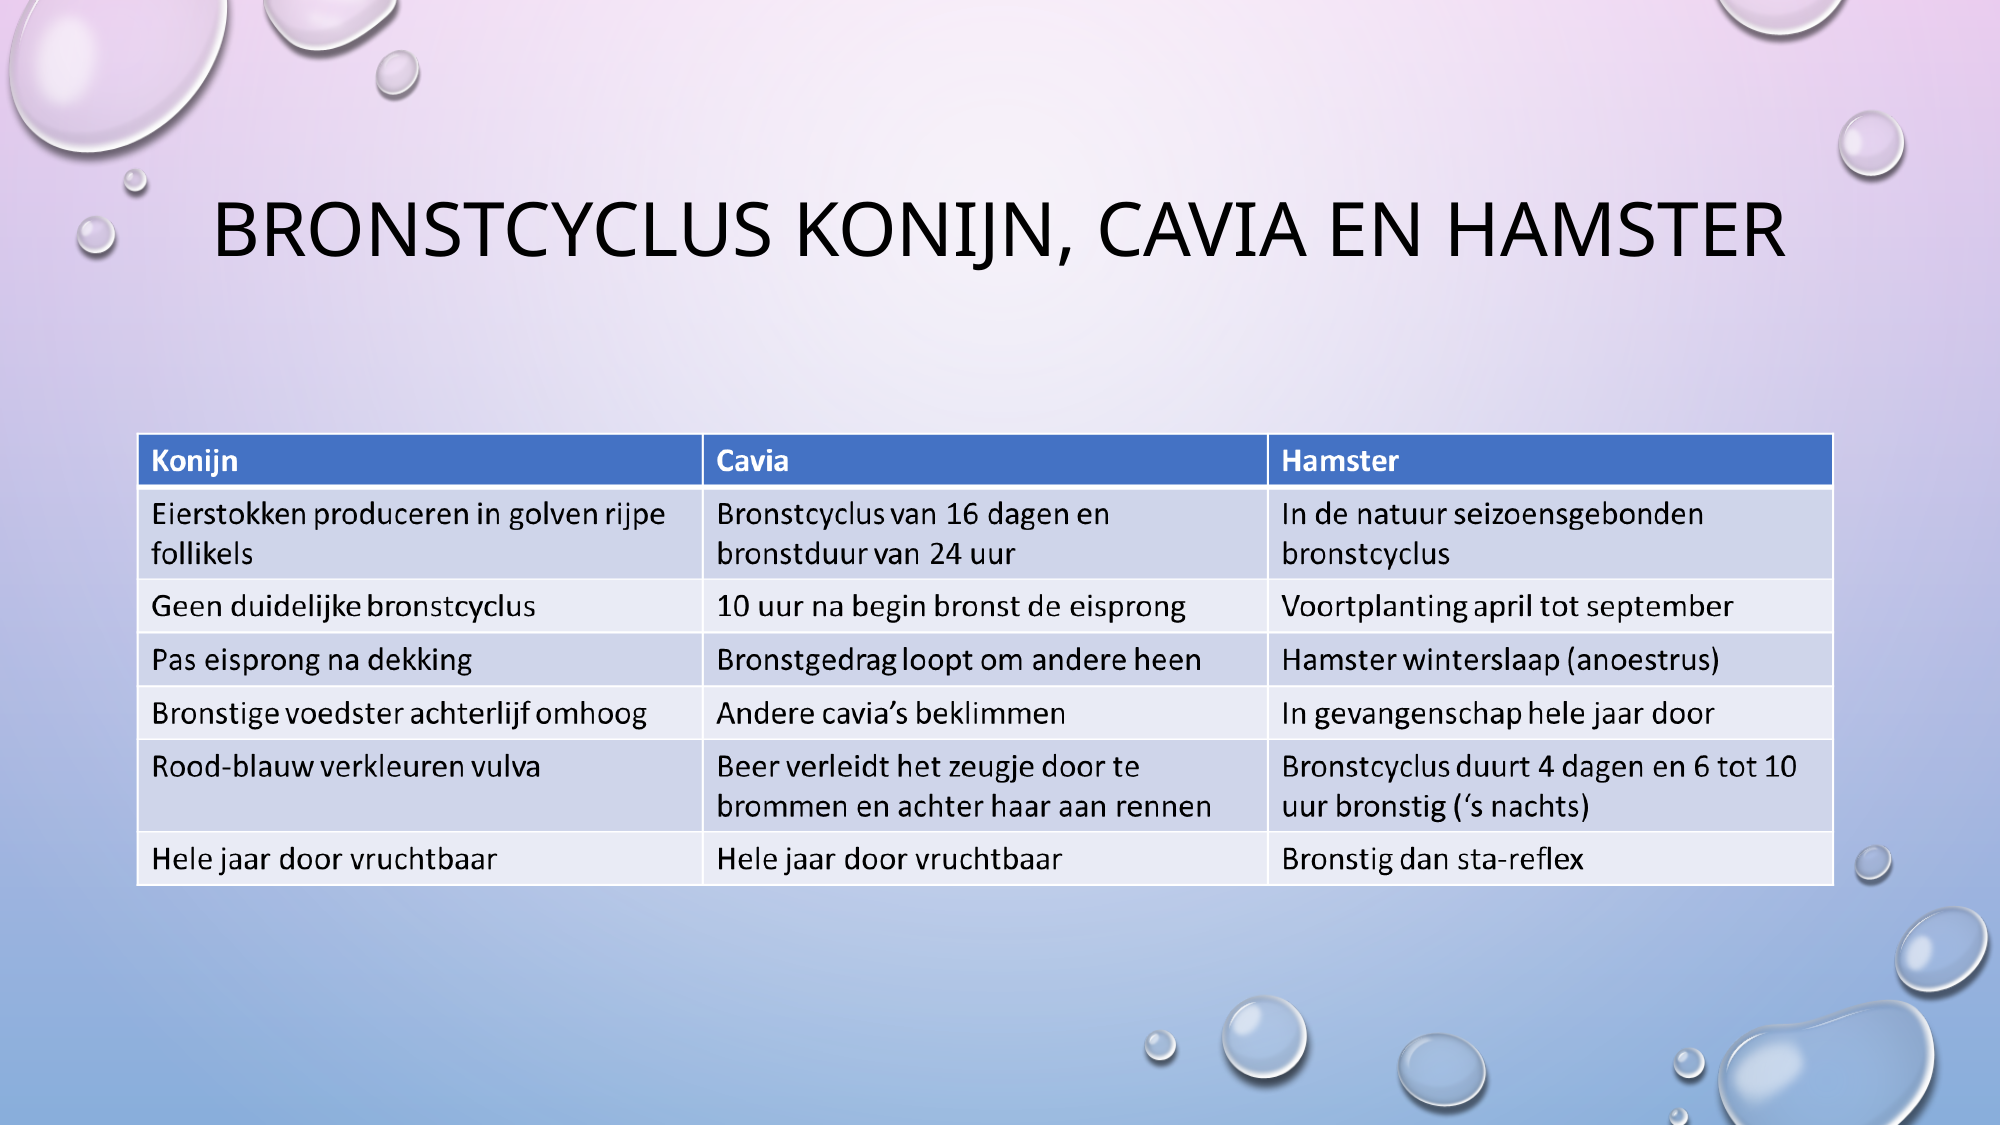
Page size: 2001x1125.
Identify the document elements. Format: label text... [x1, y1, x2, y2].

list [135, 427, 1837, 899]
title Bronstcyclus konijn, cavia en hamster [149, 101, 1851, 364]
picture [0, 0, 2000, 1125]
